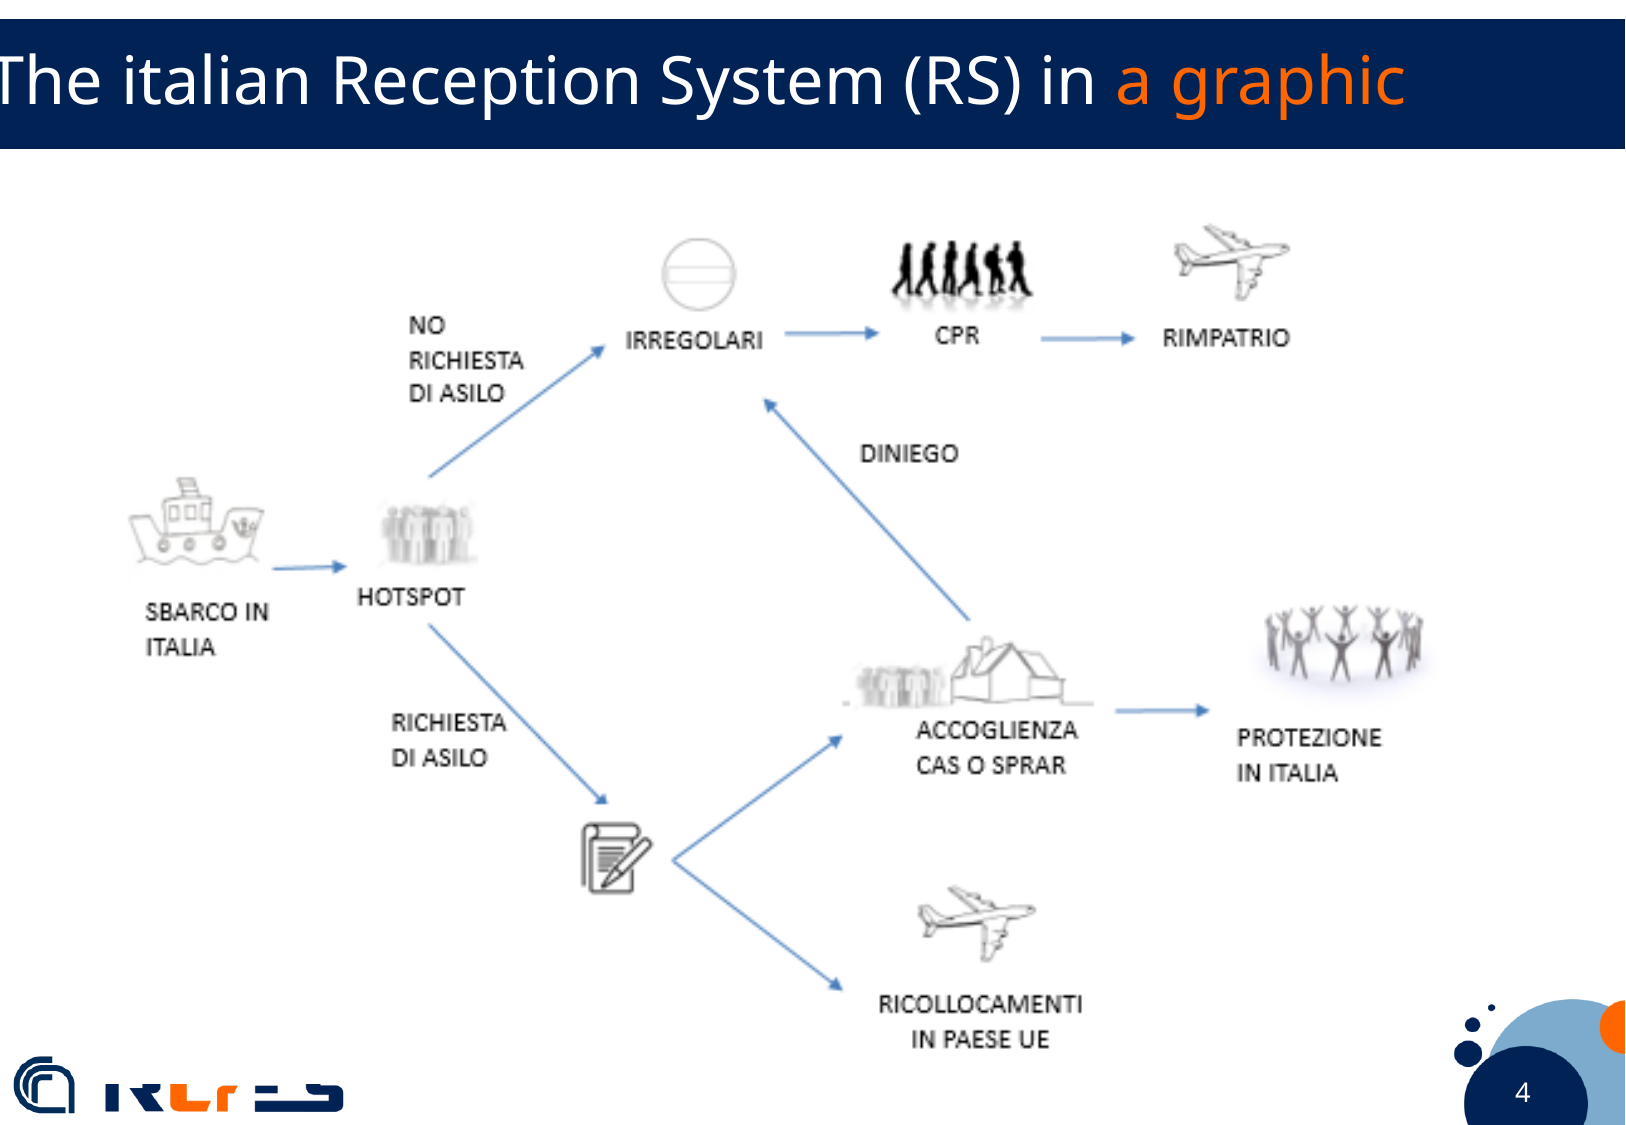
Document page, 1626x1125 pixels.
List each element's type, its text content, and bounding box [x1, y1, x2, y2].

picture [99, 219, 1625, 1125]
picture [9, 1051, 82, 1118]
text_box The italian Reception System (RS) in a graphic [0, 30, 1422, 126]
